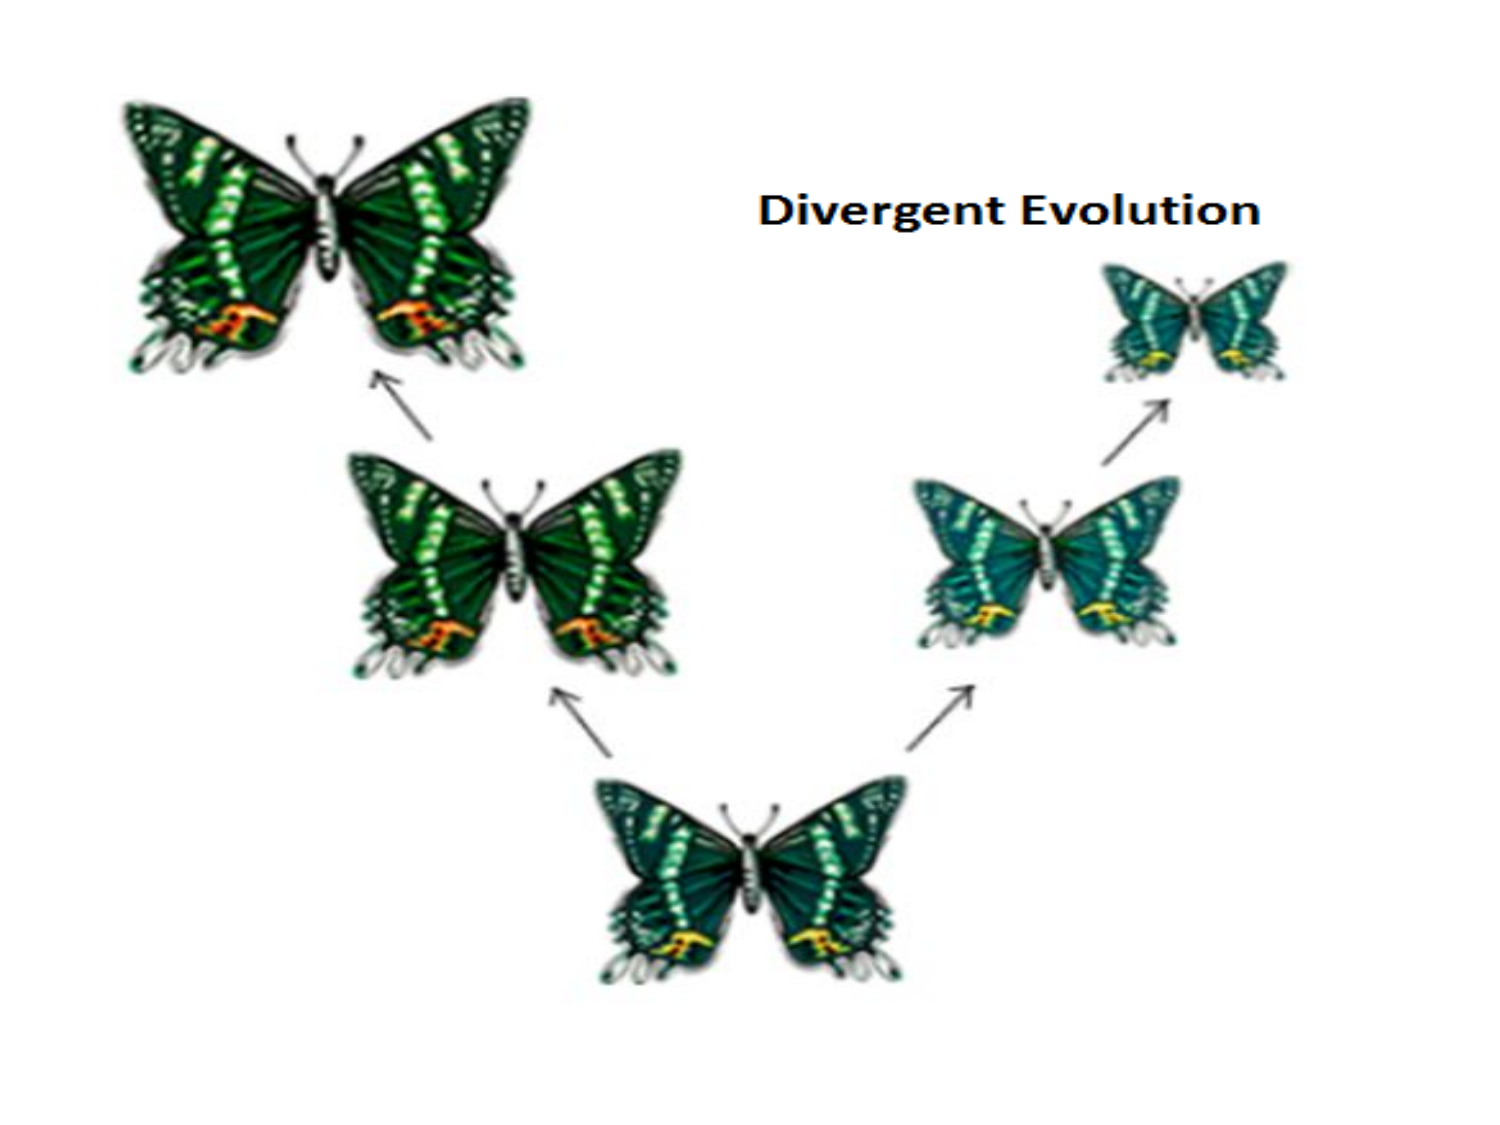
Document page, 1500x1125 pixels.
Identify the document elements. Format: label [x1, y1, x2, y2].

picture [93, 93, 1309, 1006]
